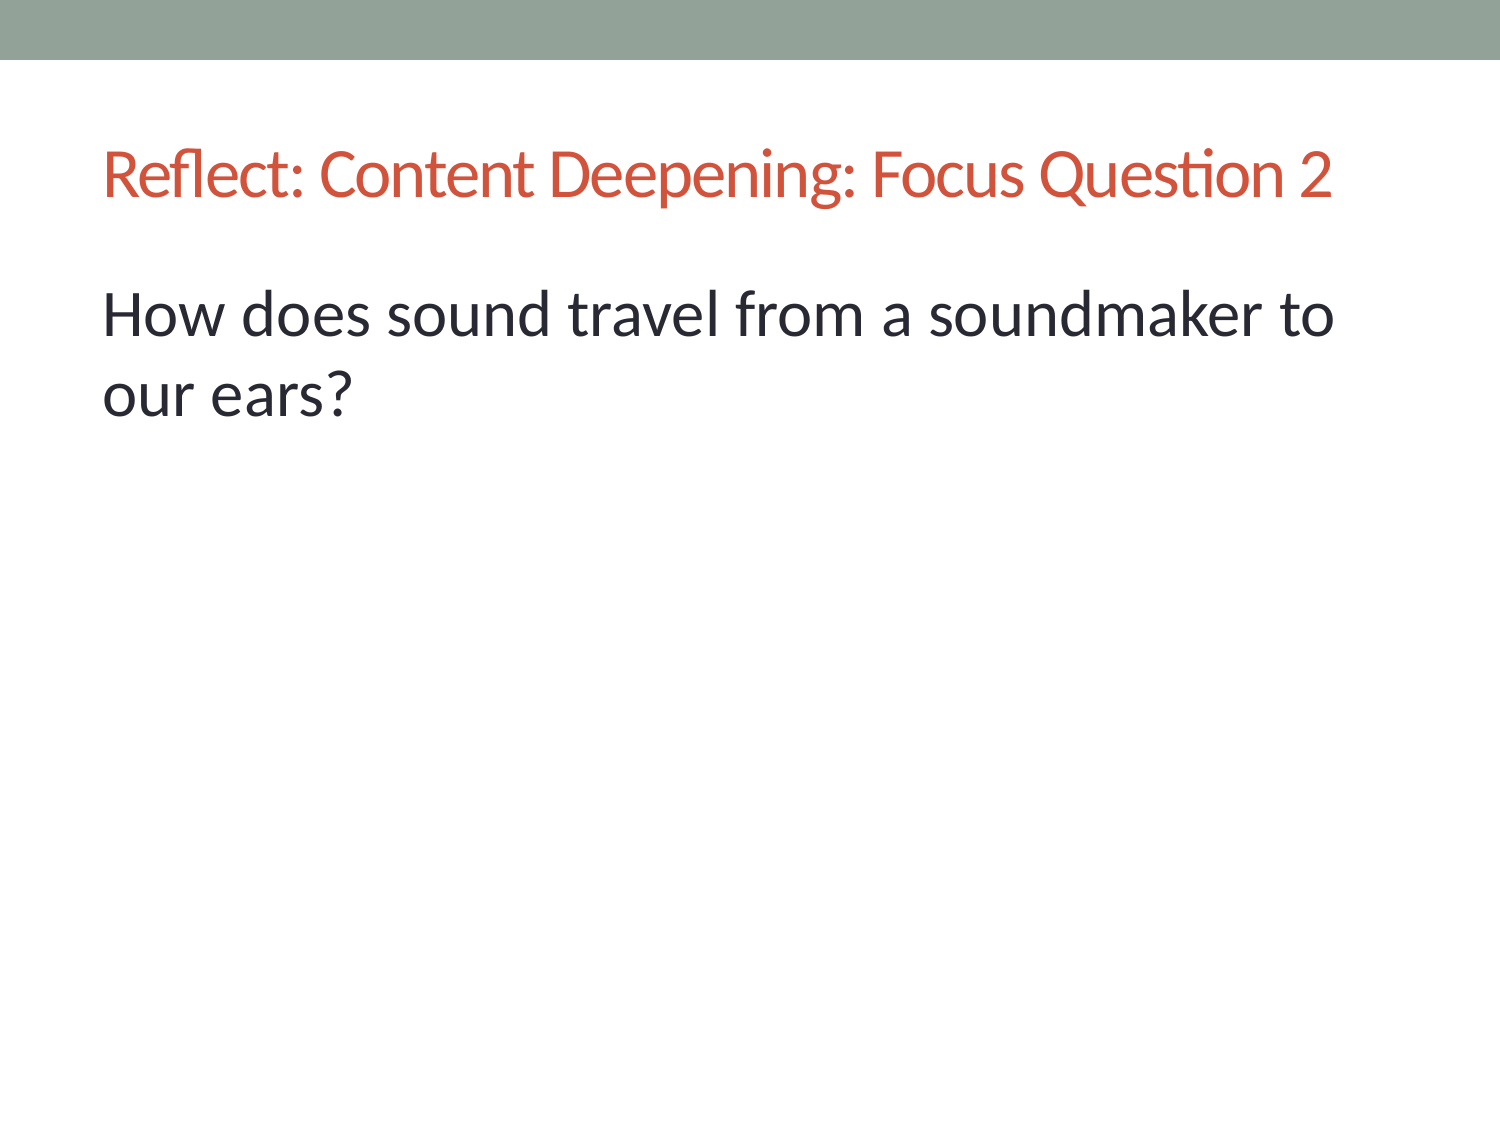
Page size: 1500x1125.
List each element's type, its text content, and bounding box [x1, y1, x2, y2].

list How does sound travel from a soundmaker to our ears? [87, 262, 1388, 1063]
title Reflect: Content Deepening: Focus Question 2 [87, 87, 1425, 250]
